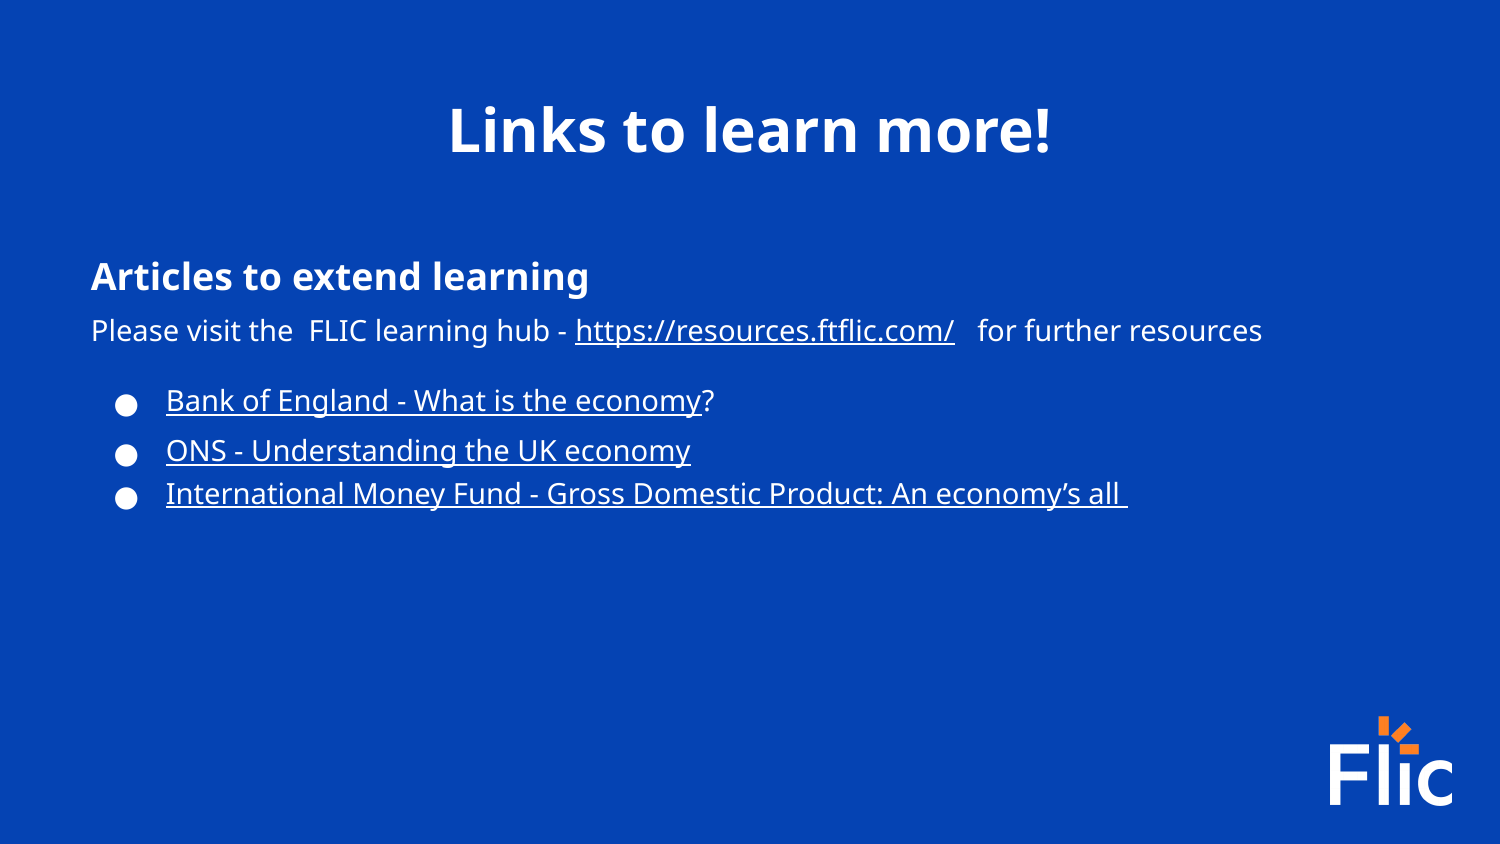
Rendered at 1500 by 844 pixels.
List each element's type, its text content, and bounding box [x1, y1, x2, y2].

picture [1330, 716, 1452, 806]
text_box Links to learn more! [268, 66, 1231, 180]
text_box Articles to extend learning Please visit the FLIC learning hub - https://resources.ftflic.com/ for further resources Bank of England - What is the economy? ONS - Understanding the UK economy International Money Fund - Gross Domestic Product: An economy’s all [75, 187, 1368, 638]
